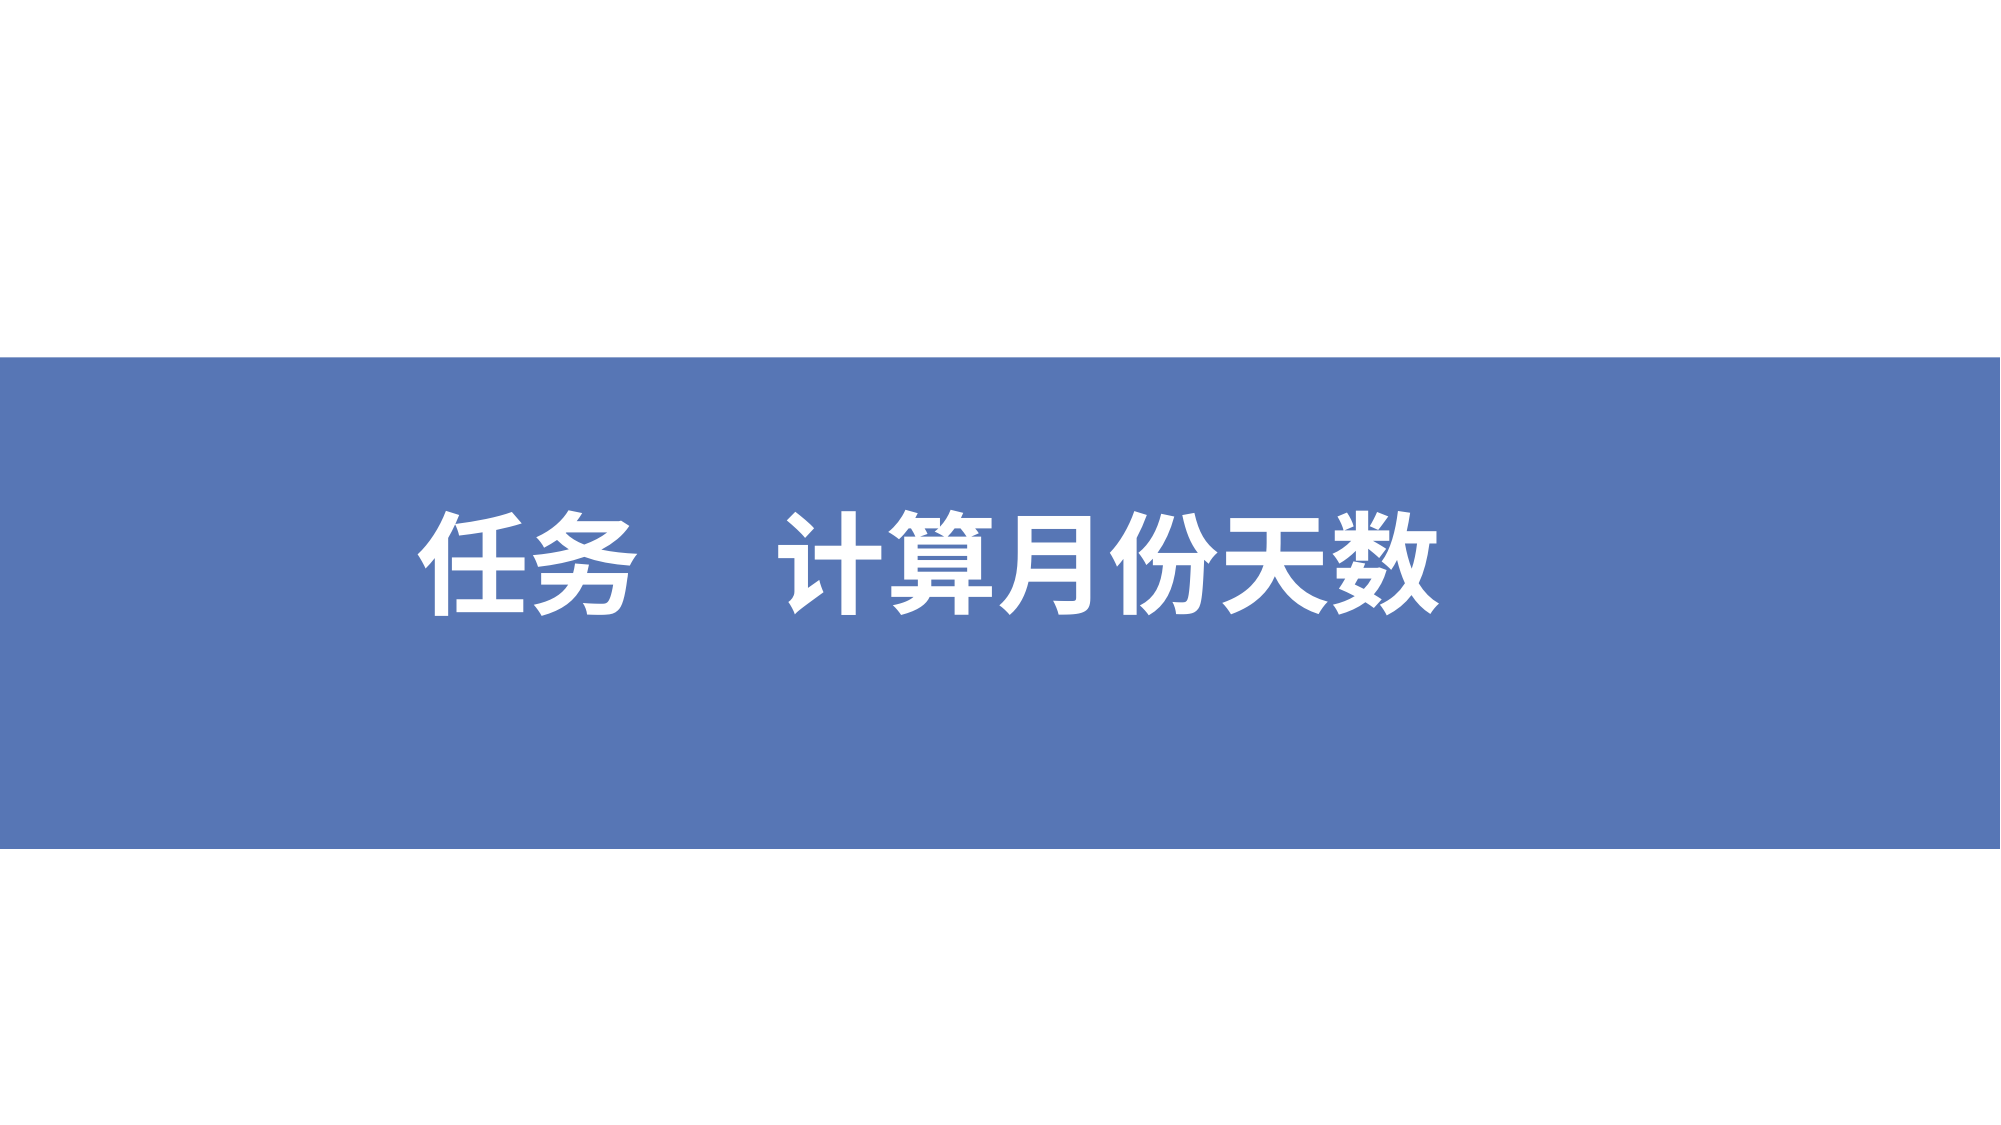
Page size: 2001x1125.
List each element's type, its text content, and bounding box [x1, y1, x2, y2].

text_box [0, 356, 2000, 850]
text_box 任务 [401, 486, 747, 637]
text_box 计算月份天数 [760, 486, 1491, 635]
